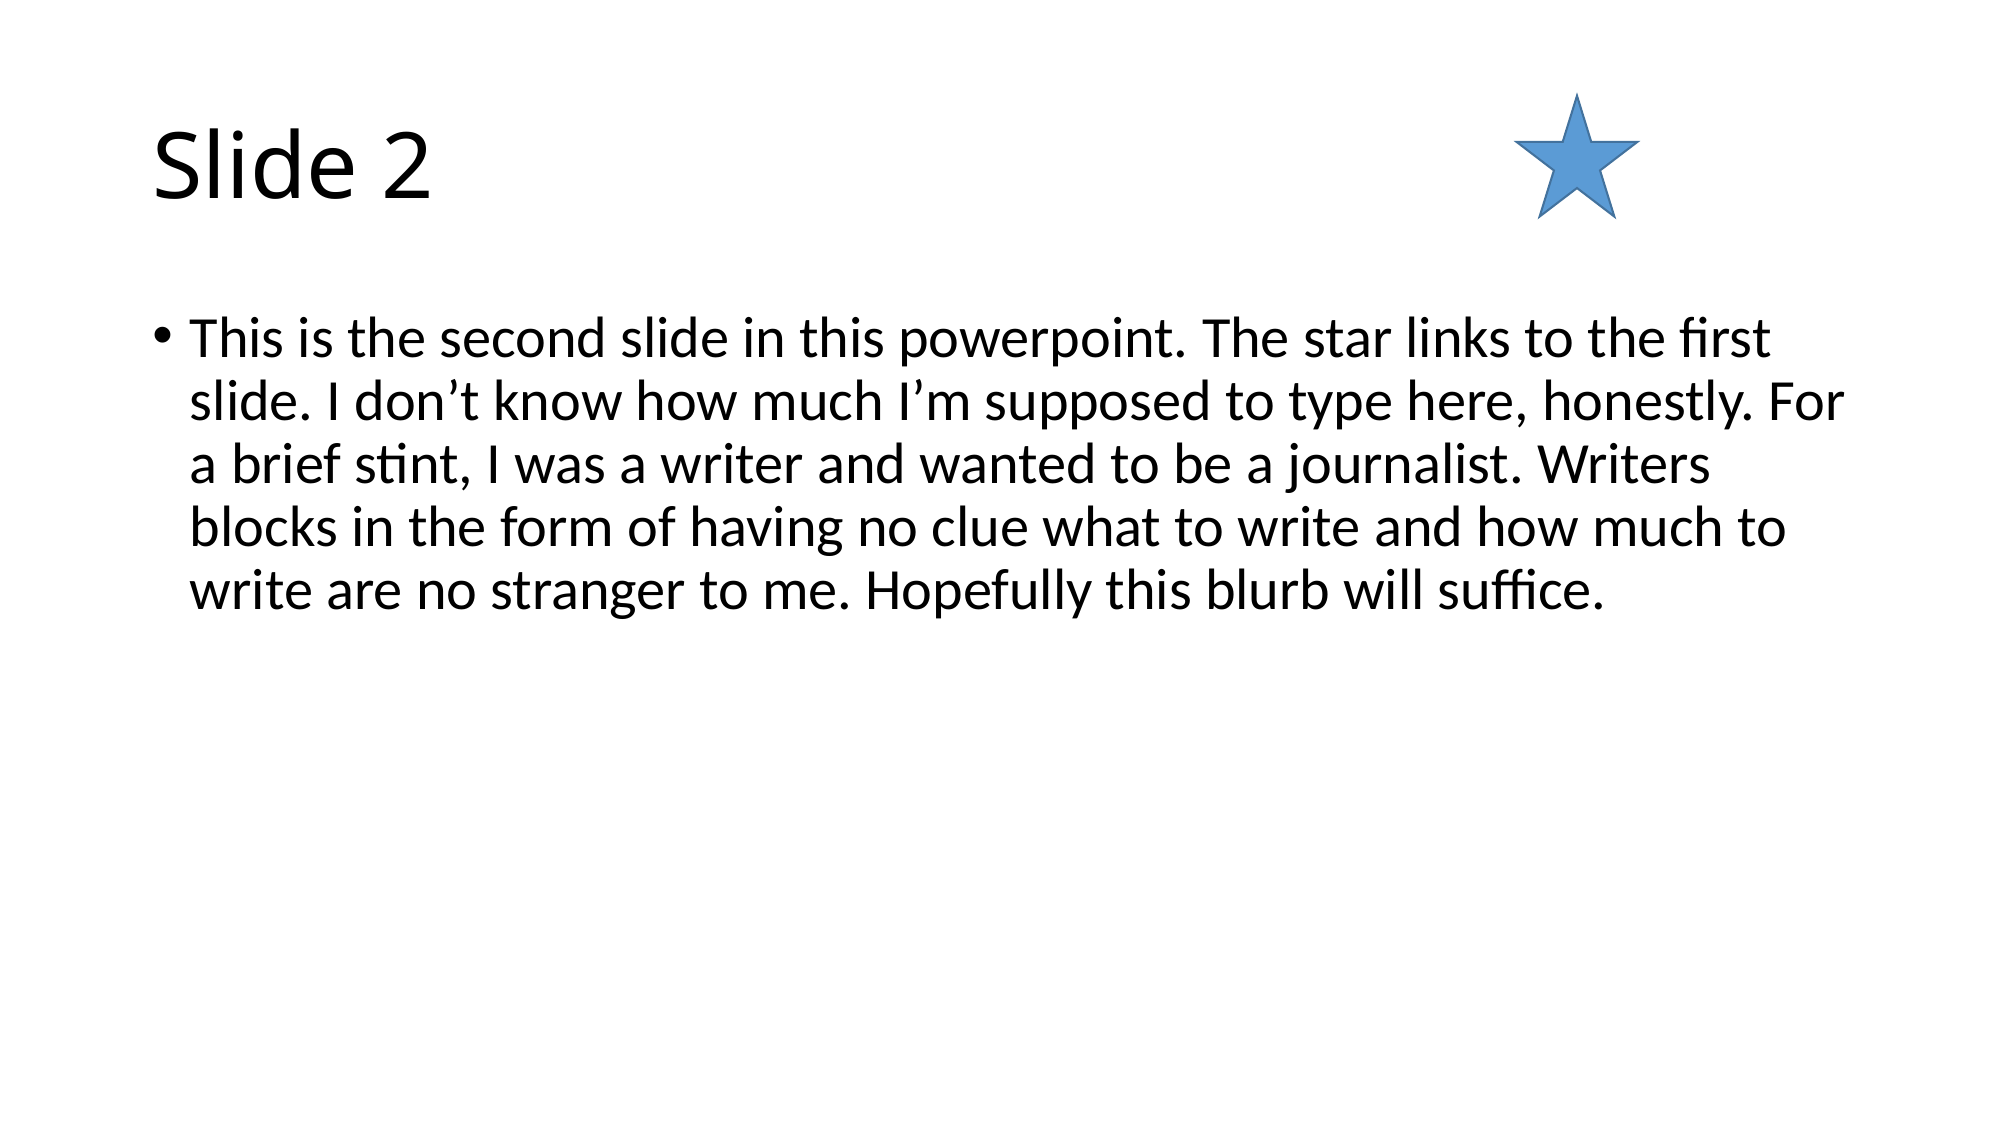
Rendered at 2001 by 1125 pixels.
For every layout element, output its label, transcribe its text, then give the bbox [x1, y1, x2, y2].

list This is the second slide in this powerpoint. The star links to the first slide. I don’t know how much I’m supposed to type here, honestly. For a brief stint, I was a writer and wanted to be a journalist. Writers blocks in the form of having no clue what to write and how much to write are no stranger to me. Hopefully this blurb will suffice. [137, 299, 1863, 1014]
text_box [1513, 92, 1641, 220]
title Slide 2 [137, 59, 1863, 278]
